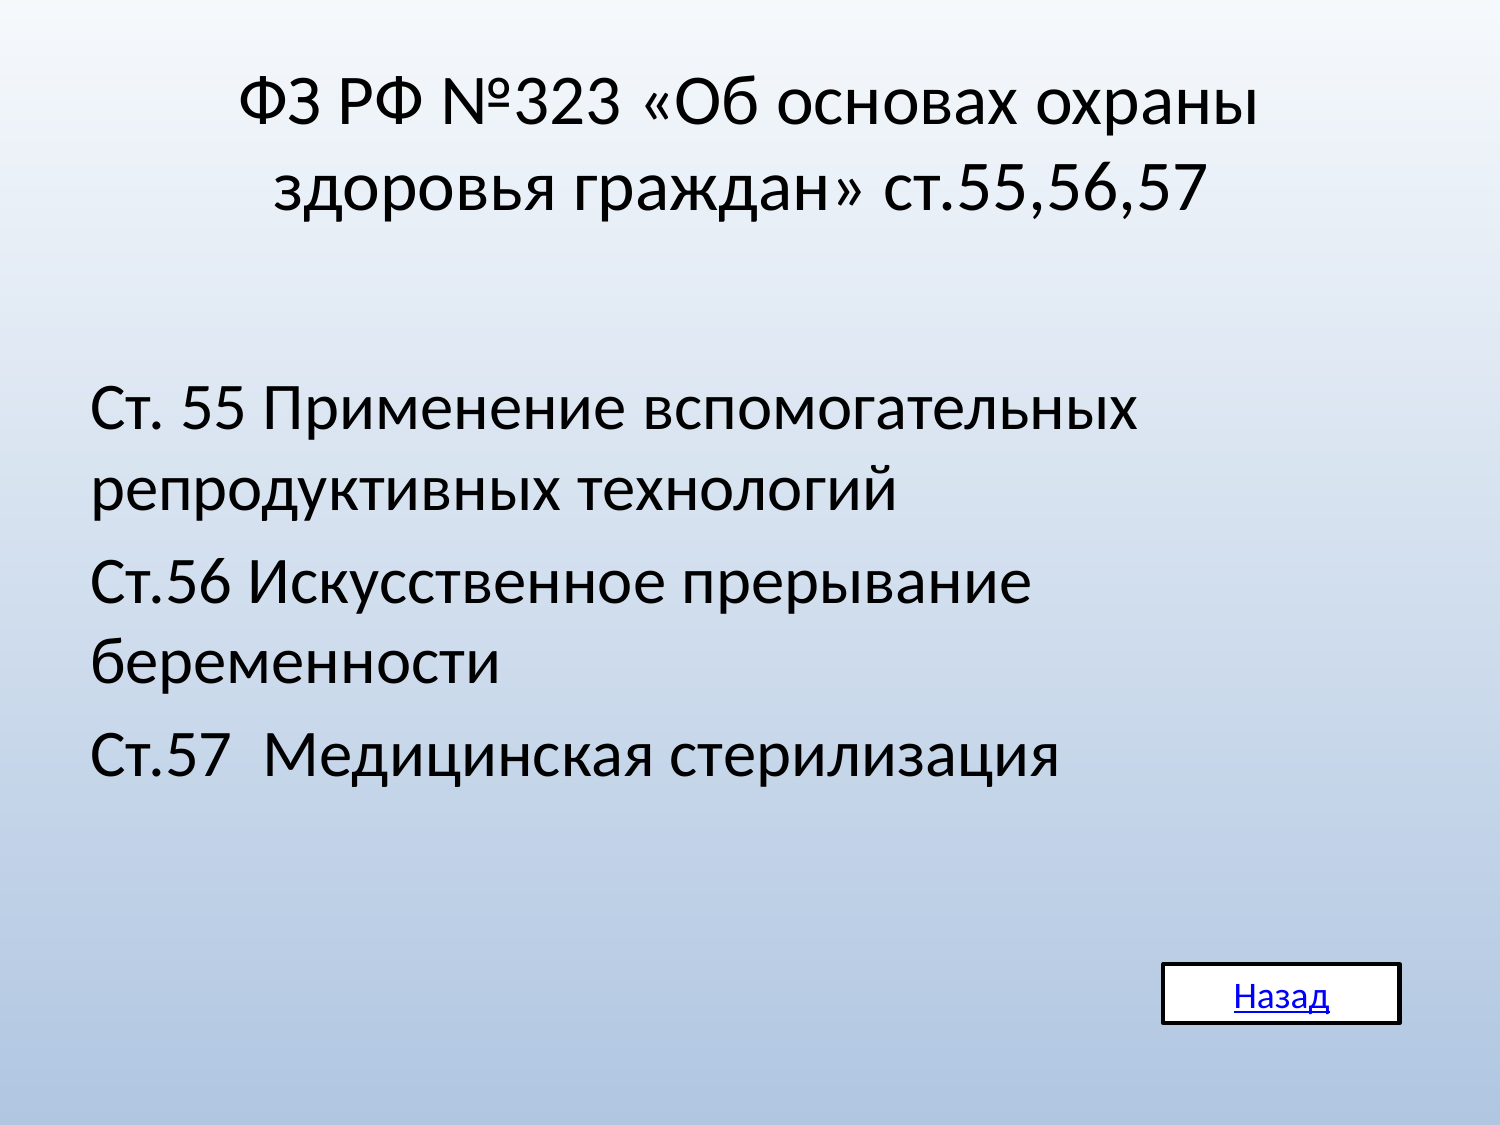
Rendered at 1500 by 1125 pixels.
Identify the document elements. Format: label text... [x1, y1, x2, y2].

text_box Назад [1161, 962, 1402, 1025]
title ФЗ РФ №323 «Об основах охраны здоровья граждан» ст.55,56,57 [75, 45, 1425, 233]
list Ст. 55 Применение вспомогательных репродуктивных технологий Ст.56 Искусственное прерывание беременности Ст.57 Медицинская стерилизация [75, 262, 1425, 1005]
